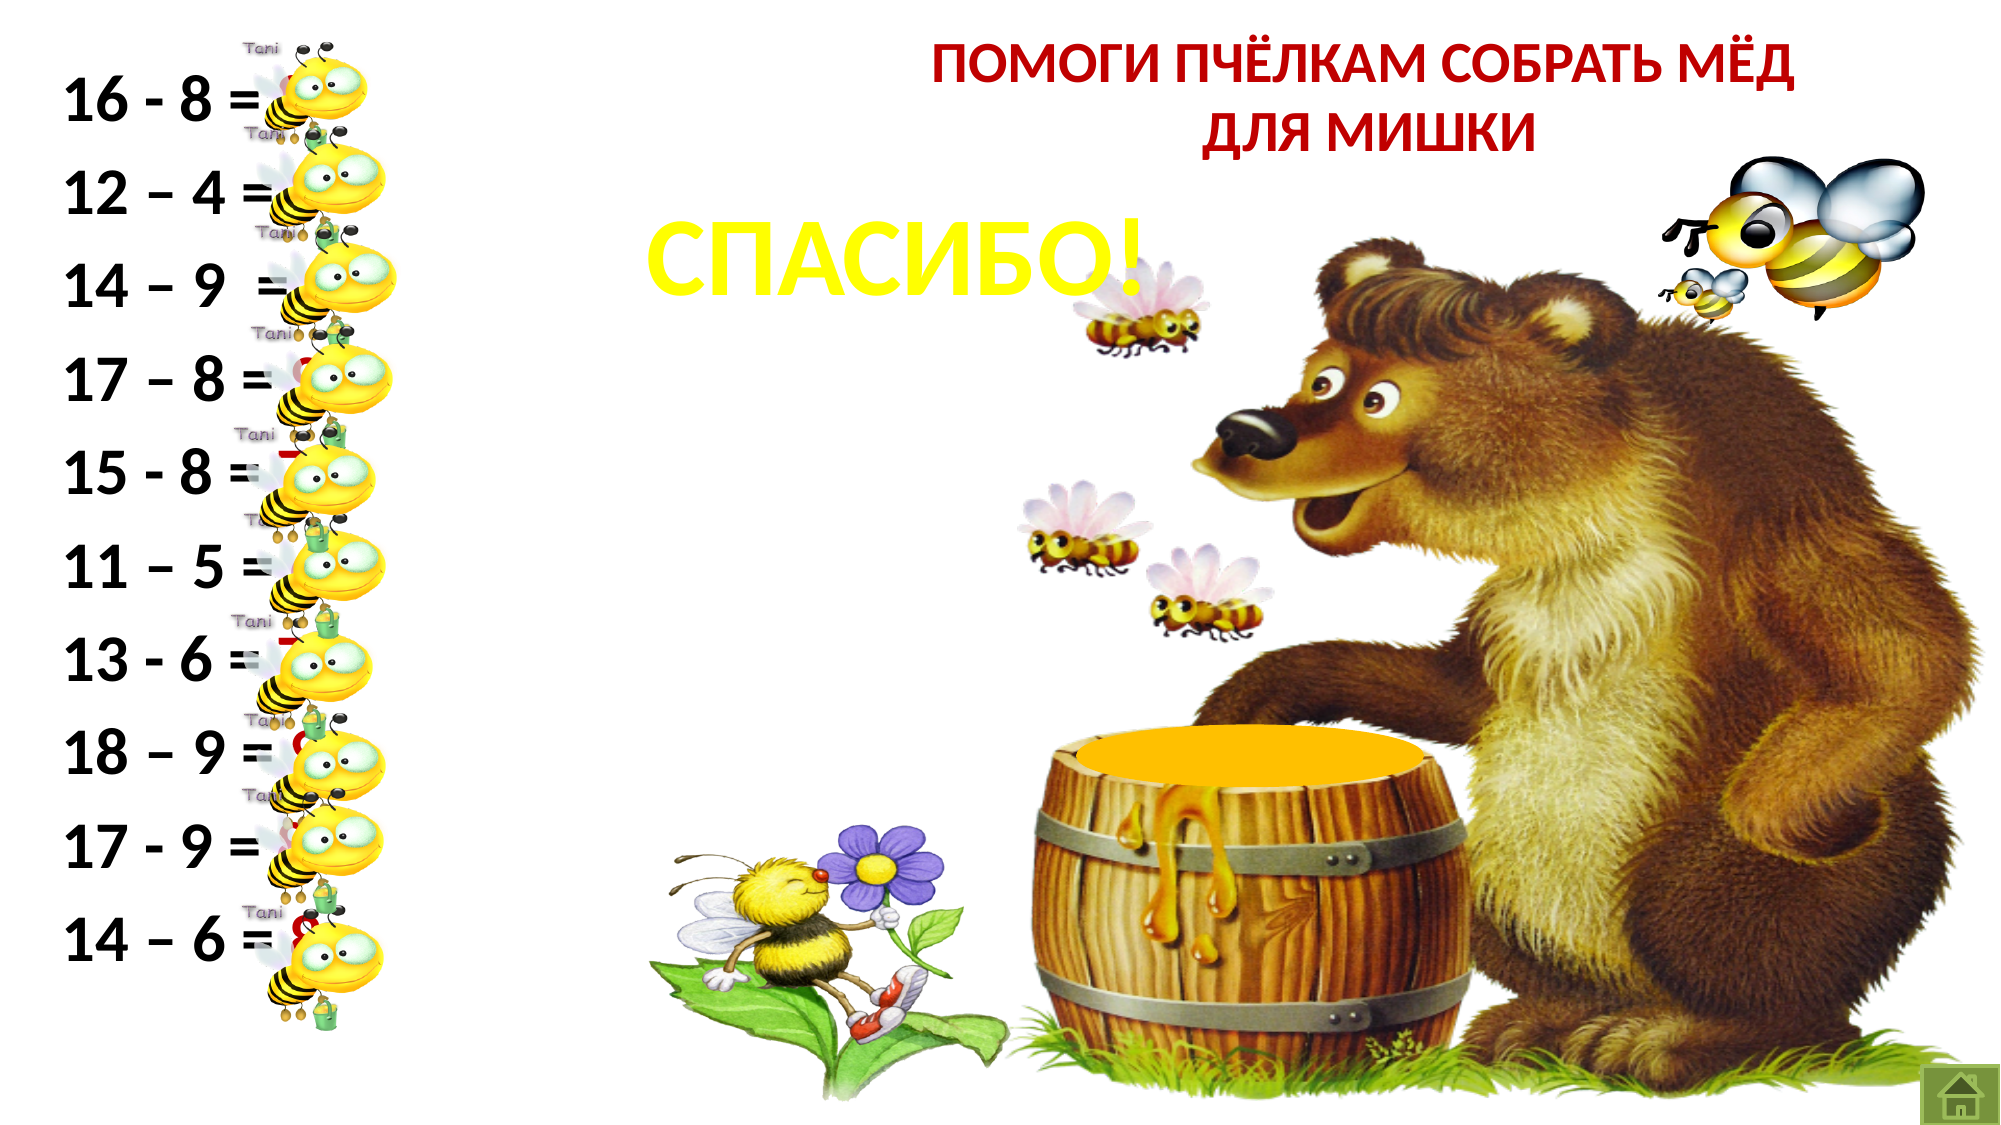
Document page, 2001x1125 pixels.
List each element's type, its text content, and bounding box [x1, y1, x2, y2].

list 16 - 8 = 8 12 – 4 = 8 14 – 9 = 5 17 – 8 = 9 15 - 8 = 7 11 – 5 = 6 13 - 6 = 7 18 – 9 = 9 17 - 9 = 8 14 – 6 = 8 [46, 46, 604, 1090]
title ПОМОГИ ПЧЁЛКАМ СОБРАТЬ МЁД ДЛЯ МИШКИ [740, 0, 2000, 188]
picture [226, 40, 402, 1031]
text_box СПАСИБО! [632, 175, 1174, 326]
picture [640, 152, 2000, 1125]
